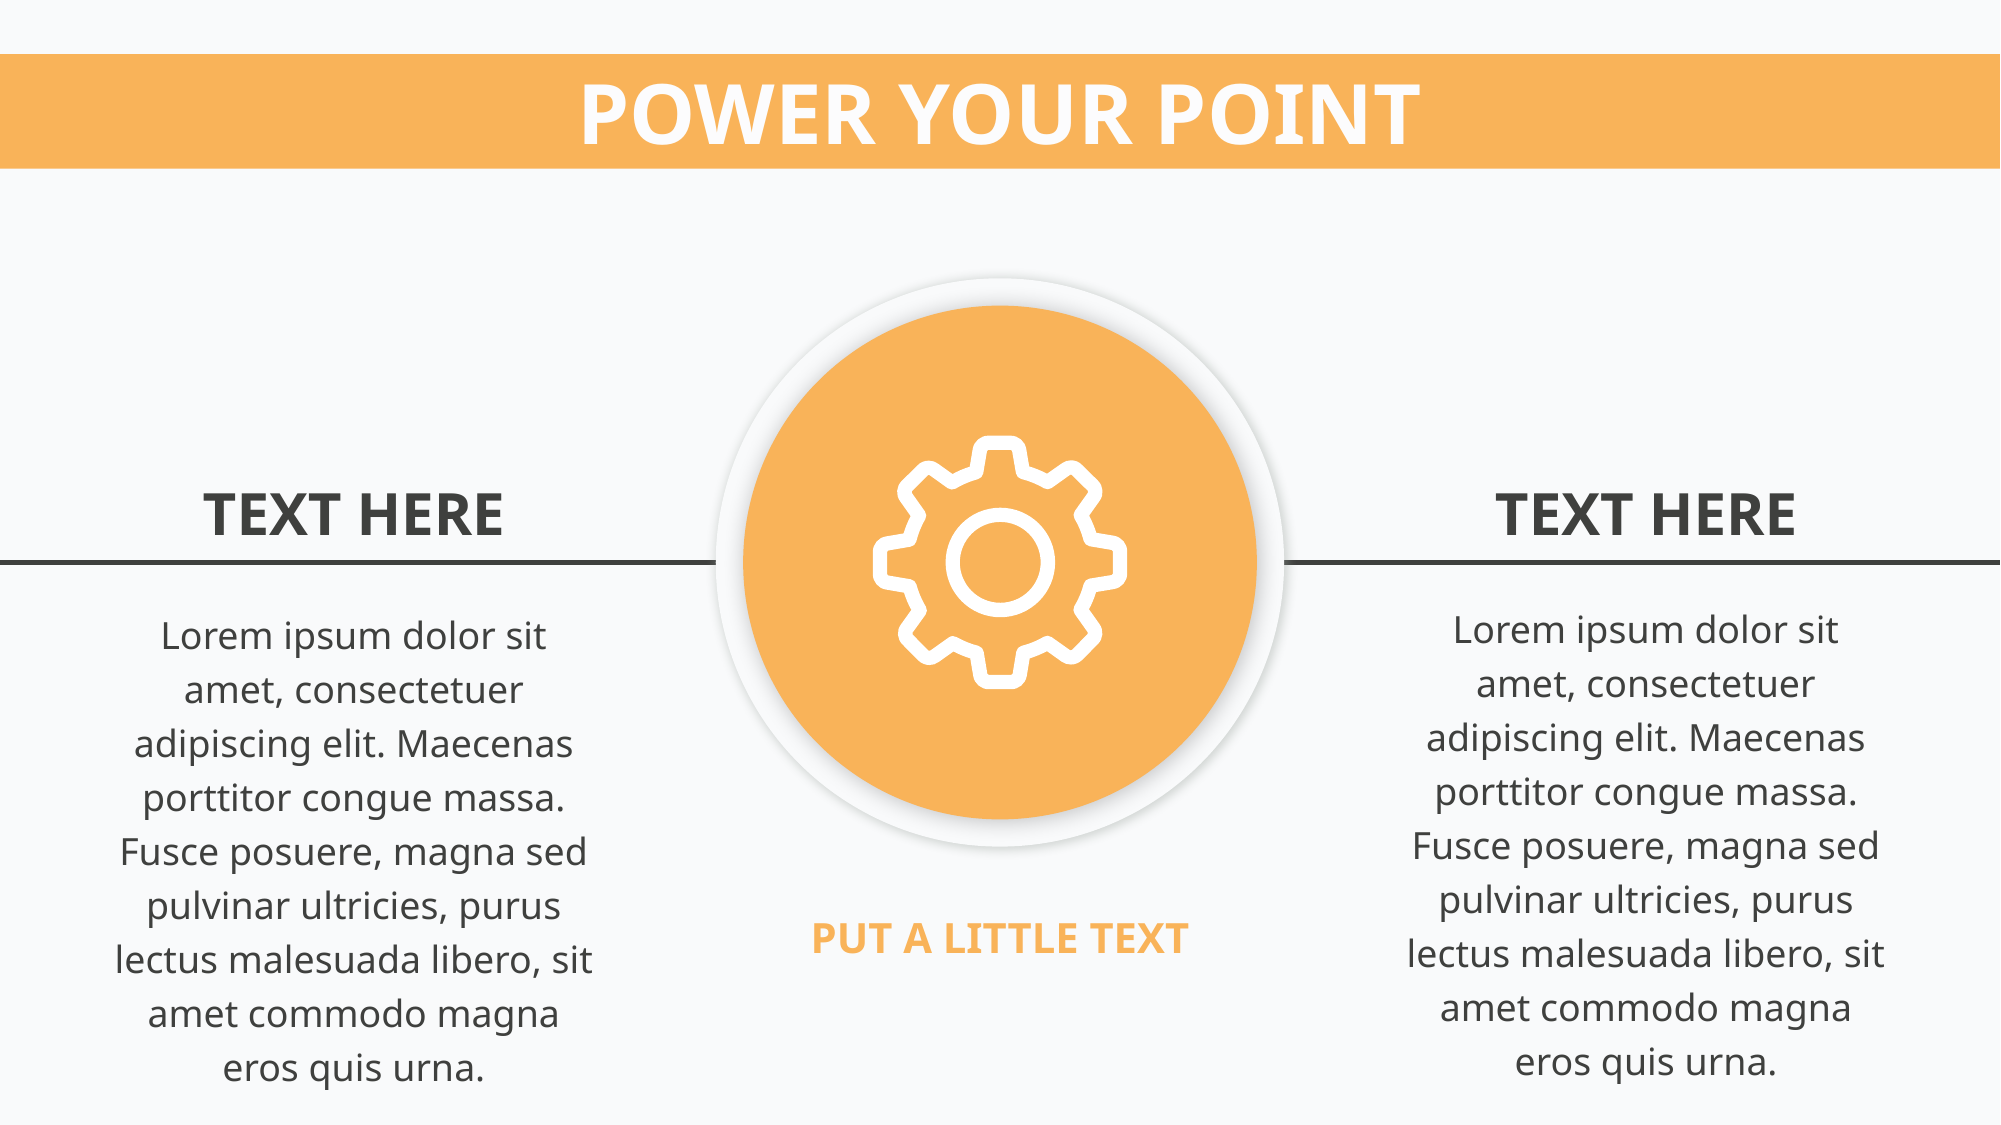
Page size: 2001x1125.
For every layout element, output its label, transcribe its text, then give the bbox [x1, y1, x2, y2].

text_box TEXT HERE [187, 469, 520, 555]
text_box Lorem ipsum dolor sit amet, consectetuer adipiscing elit. Maecenas porttitor congue massa. Fusce posuere, magna sed pulvinar ultricies, purus lectus malesuada libero, sit amet commodo magna eros quis urna. [92, 595, 615, 1096]
text_box PUT A LITTLE TEXT [733, 894, 1267, 970]
text_box POWER YOUR POINT [0, 54, 2000, 169]
text_box TEXT HERE [1480, 469, 1812, 555]
text_box [714, 277, 1286, 848]
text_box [872, 435, 1128, 690]
text_box Lorem ipsum dolor sit amet, consectetuer adipiscing elit. Maecenas porttitor congue massa. Fusce posuere, magna sed pulvinar ultricies, purus lectus malesuada libero, sit amet commodo magna eros quis urna. [1385, 589, 1908, 1090]
text_box [742, 304, 1258, 821]
